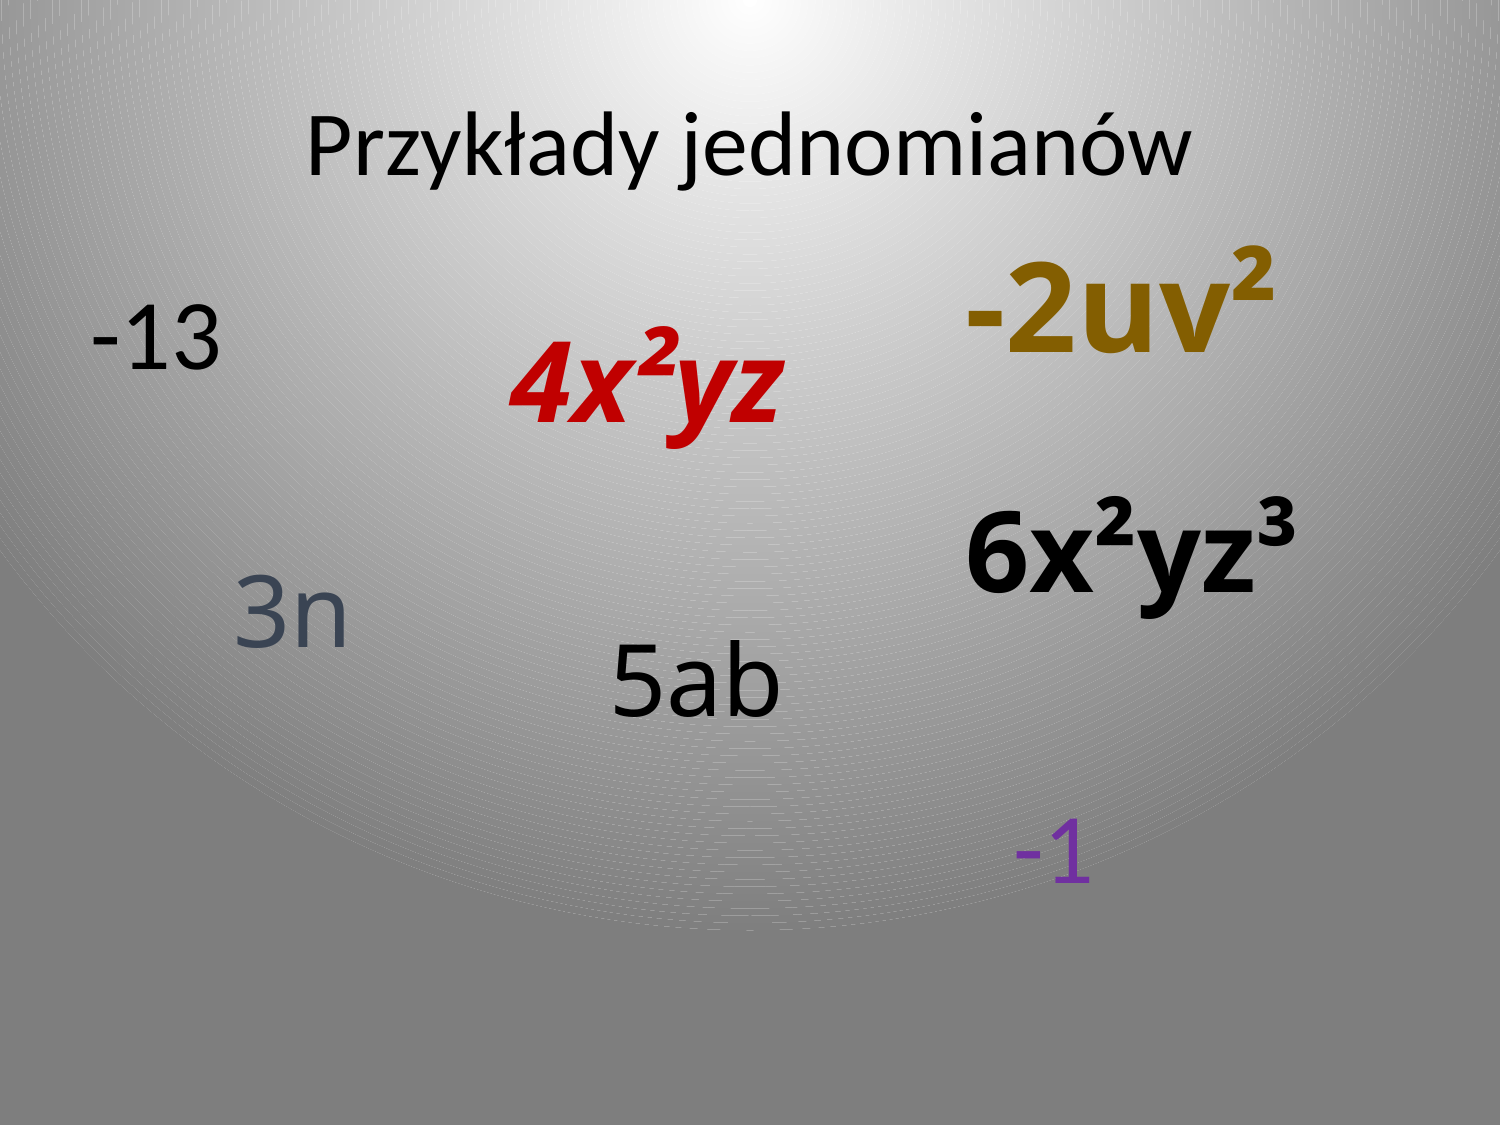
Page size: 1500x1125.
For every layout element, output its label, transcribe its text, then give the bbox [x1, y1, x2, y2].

title Przykłady jednomianów [75, 45, 1425, 233]
text_box 6x²yz³ [950, 472, 1419, 766]
text_box 5ab [594, 608, 868, 803]
text_box -2uv² [950, 219, 1458, 414]
text_box 3n [218, 540, 492, 734]
text_box -1 [998, 775, 1272, 970]
text_box 4x²yz [495, 302, 845, 497]
list -13 [75, 262, 349, 457]
